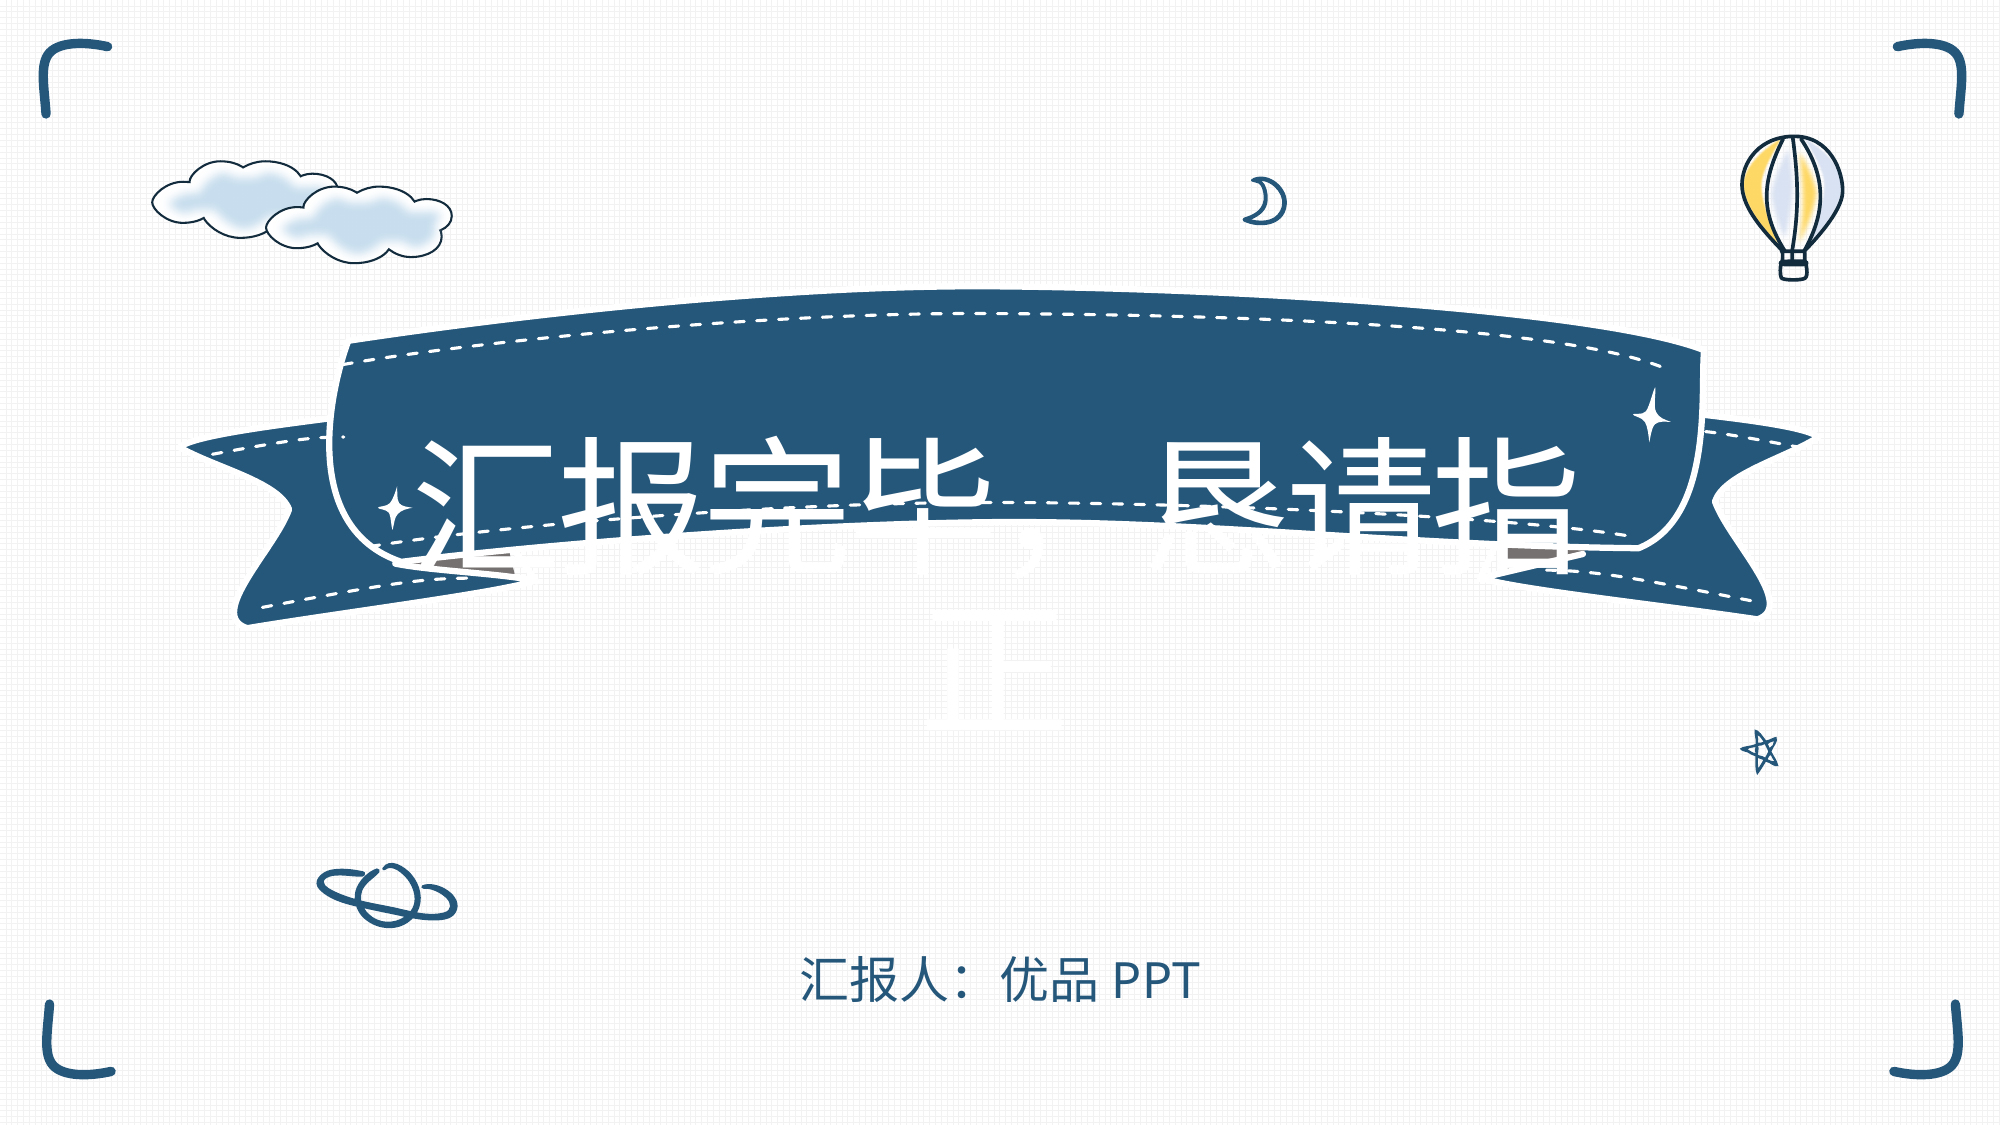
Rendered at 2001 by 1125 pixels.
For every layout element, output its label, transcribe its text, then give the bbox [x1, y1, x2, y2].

list 汇报人：优品PPT [749, 947, 1251, 1019]
title 汇报完毕，恳请指正 [392, 426, 1597, 545]
